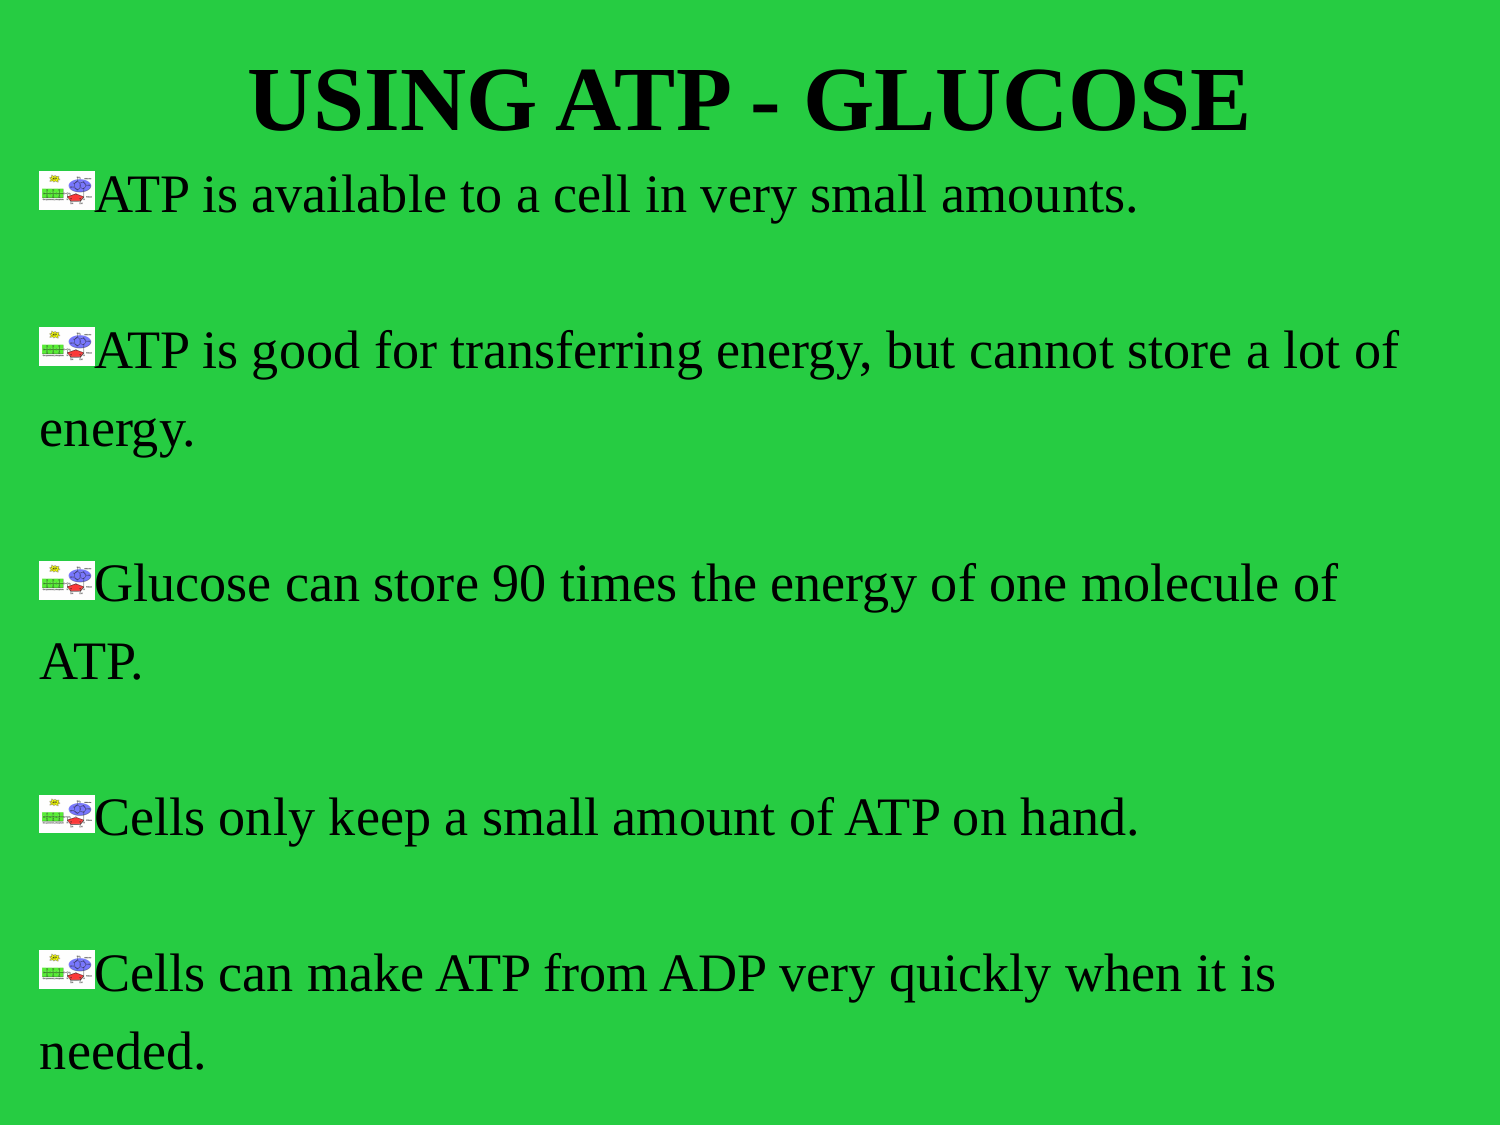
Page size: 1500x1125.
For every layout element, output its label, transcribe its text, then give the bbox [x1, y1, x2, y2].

picture [39, 327, 95, 366]
picture [39, 171, 95, 210]
picture [39, 561, 95, 600]
title USING ATP - GLUCOSE [75, 0, 1425, 137]
picture [39, 795, 95, 833]
picture [39, 950, 95, 989]
list ATP is available to a cell in very small amounts. ATP is good for transferring energy, but cannot store a lot of energy. Glucose can store 90 times the energy of one molecule of ATP. Cells only keep a small amount of ATP on hand. Cells can make ATP from ADP very quickly when it is needed. [24, 137, 1463, 1088]
